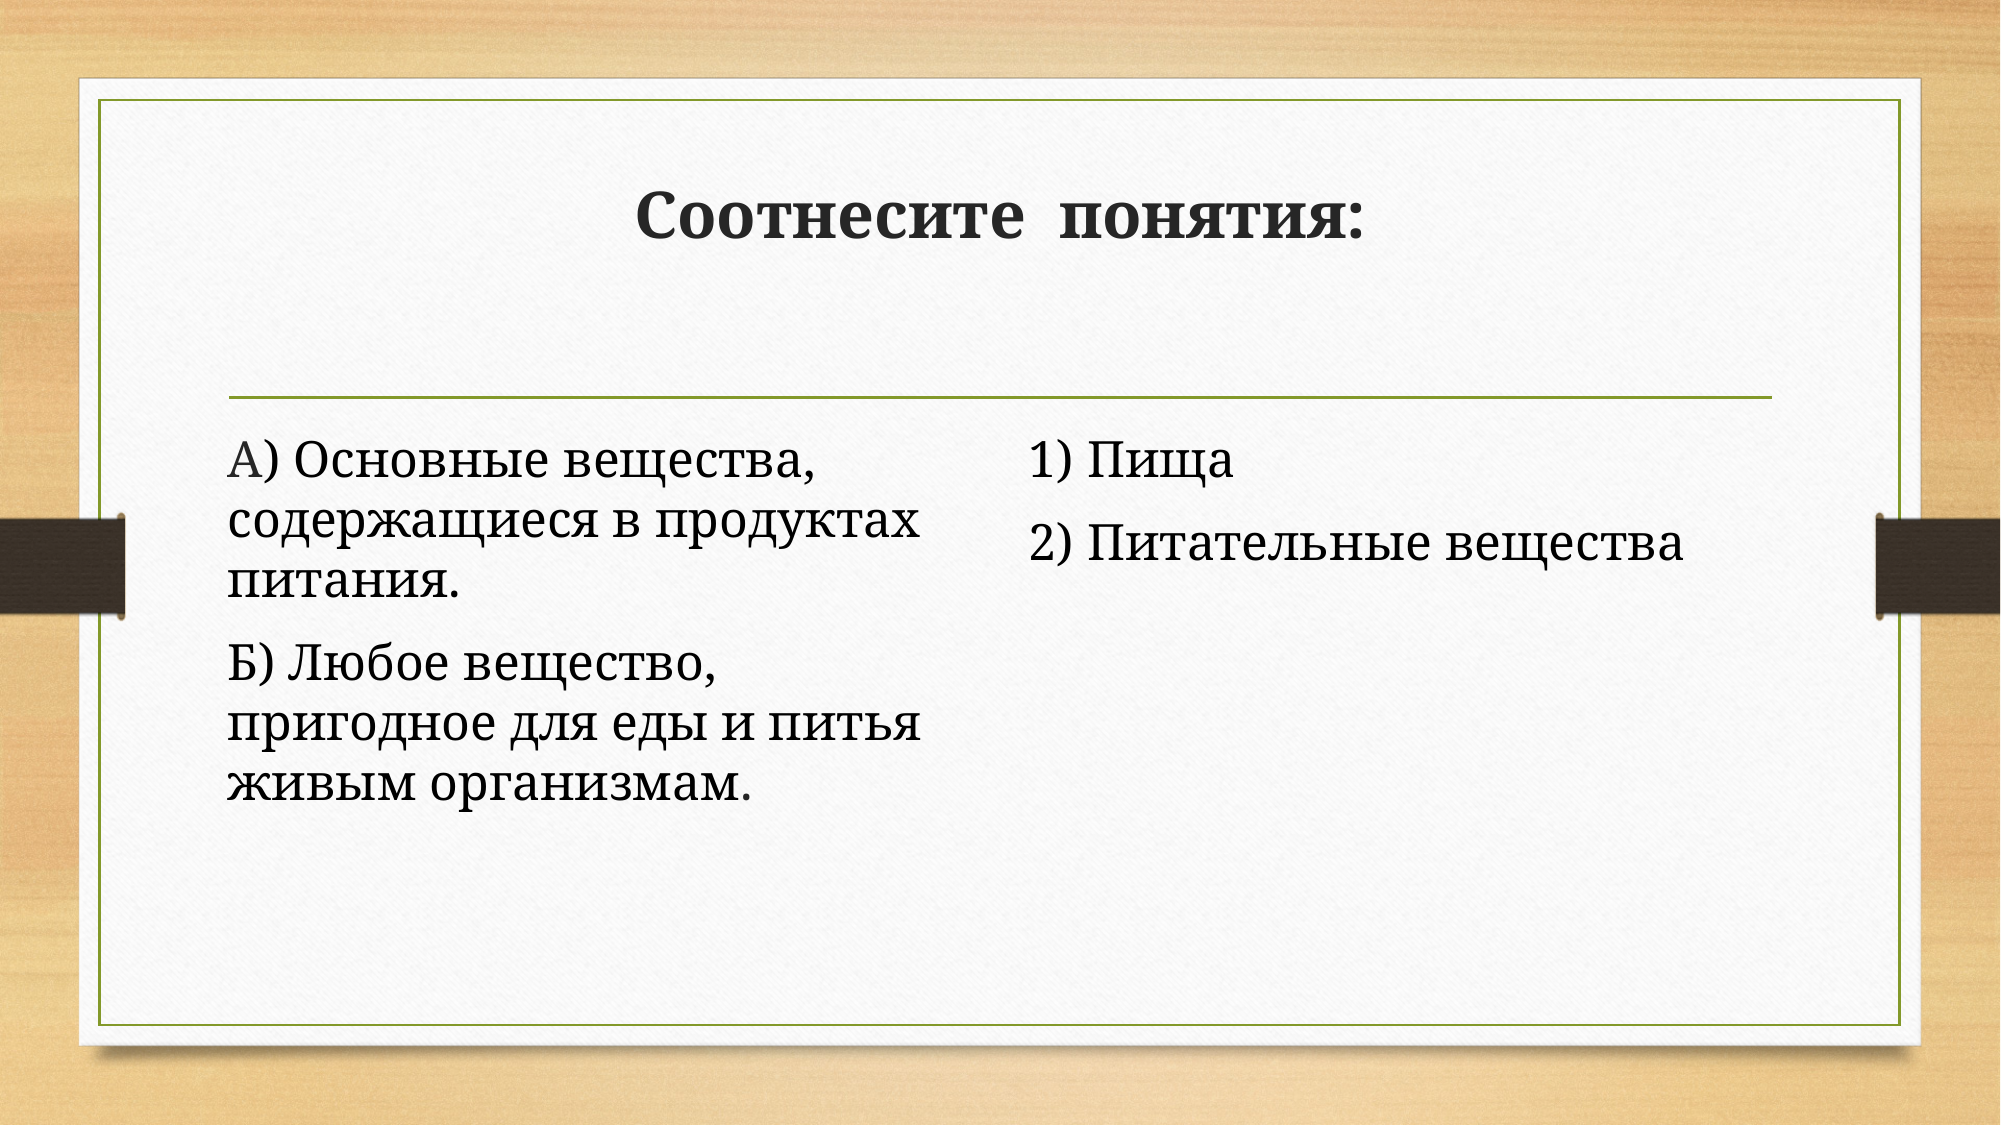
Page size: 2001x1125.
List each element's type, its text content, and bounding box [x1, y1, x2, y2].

title Соотнесите понятия: [212, 161, 1788, 375]
picture [0, 0, 2001, 1125]
list А) Основные вещества, содержащиеся в продуктах питания. Б) Любое вещество, пригодное для еды и питья живым организмам. [213, 420, 987, 963]
list 1) Пища 2) Питательные вещества [1013, 420, 1788, 963]
